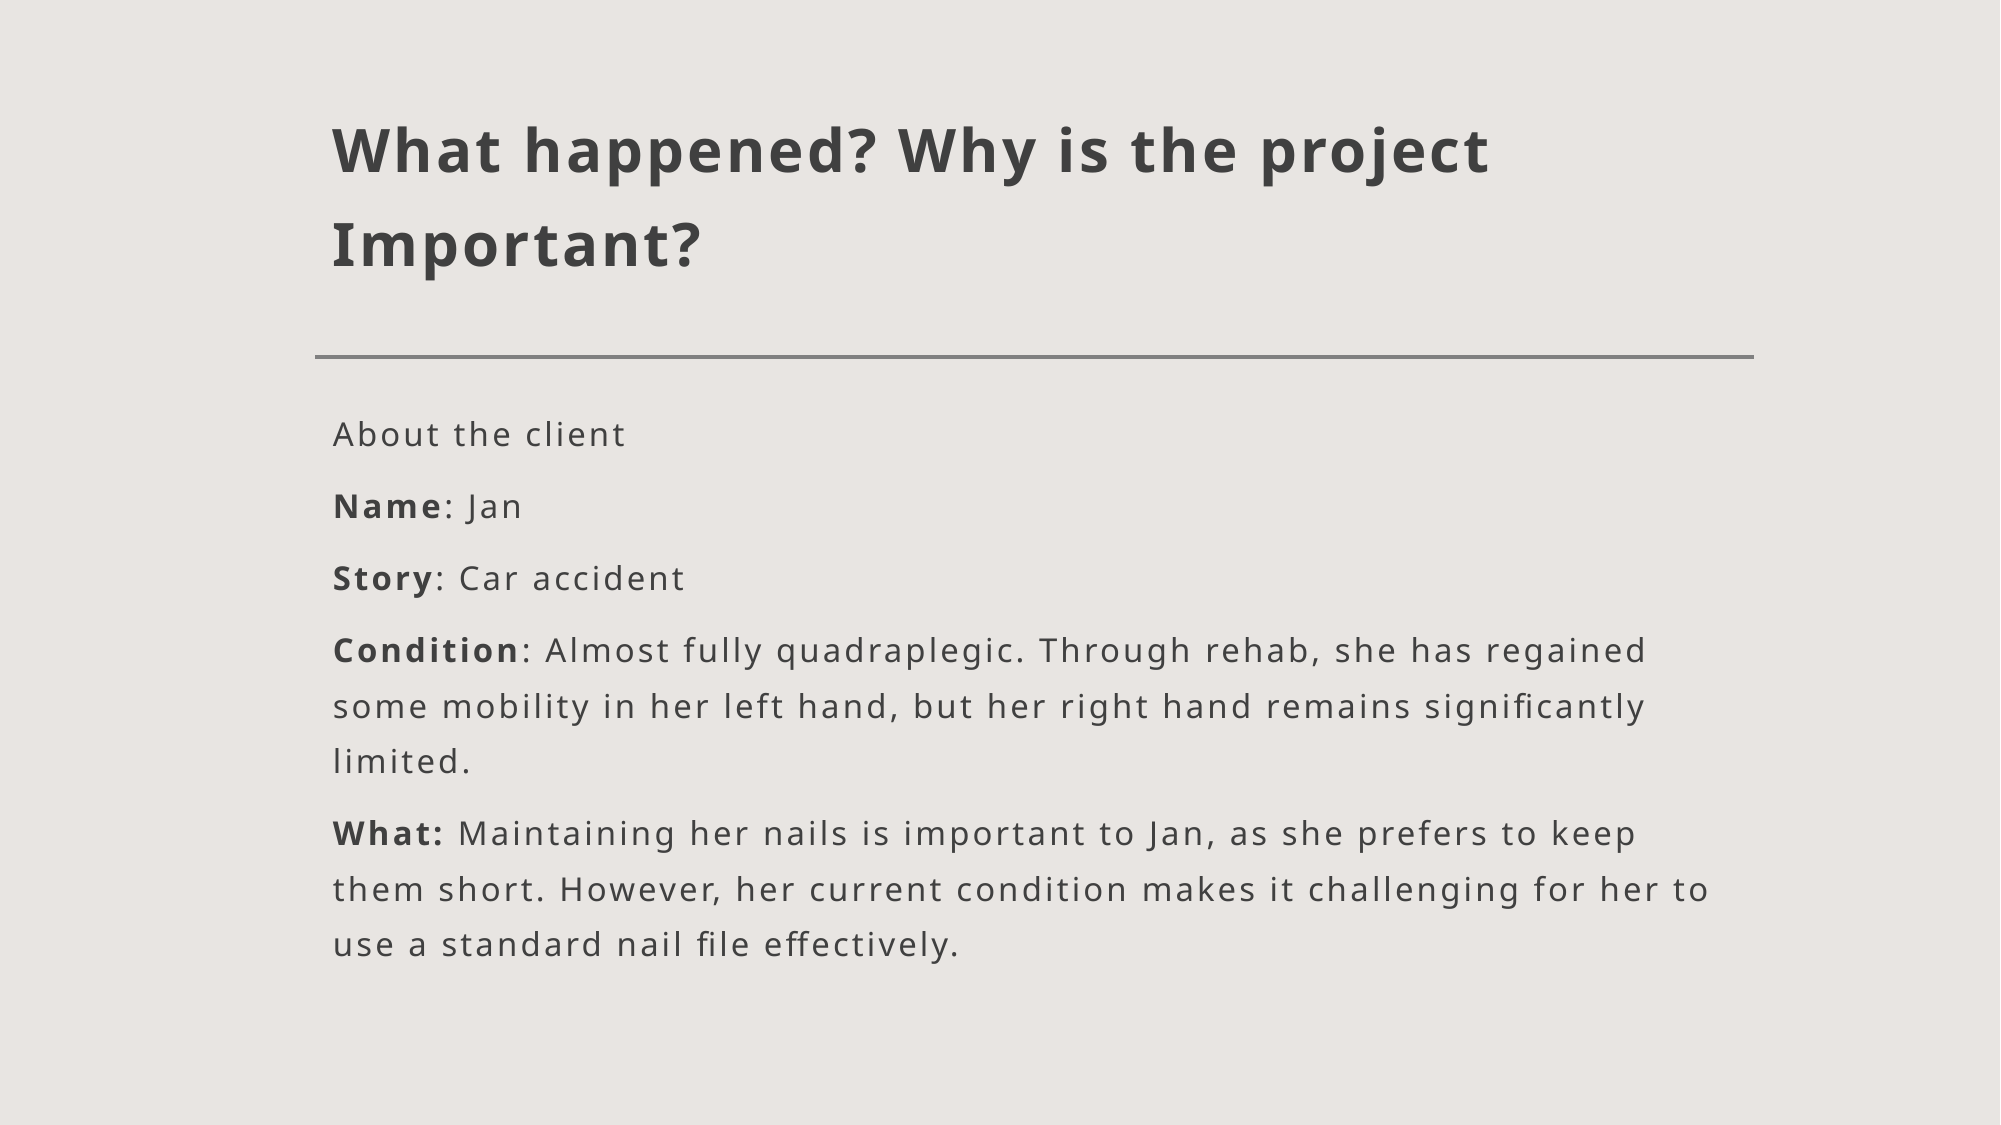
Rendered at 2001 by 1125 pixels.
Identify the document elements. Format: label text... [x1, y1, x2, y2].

list About the client Name: Jan Story: Car accident Condition: Almost fully quadraplegic. Through rehab, she has regained some mobility in her left hand, but her right hand remains significantly limited. What: Maintaining her nails is important to Jan, as she prefers to keep them short. However, her current condition makes it challenging for her to use a standard nail file effectively. [315, 379, 1754, 979]
title What happened? Why is the project Important? [315, 72, 1754, 294]
